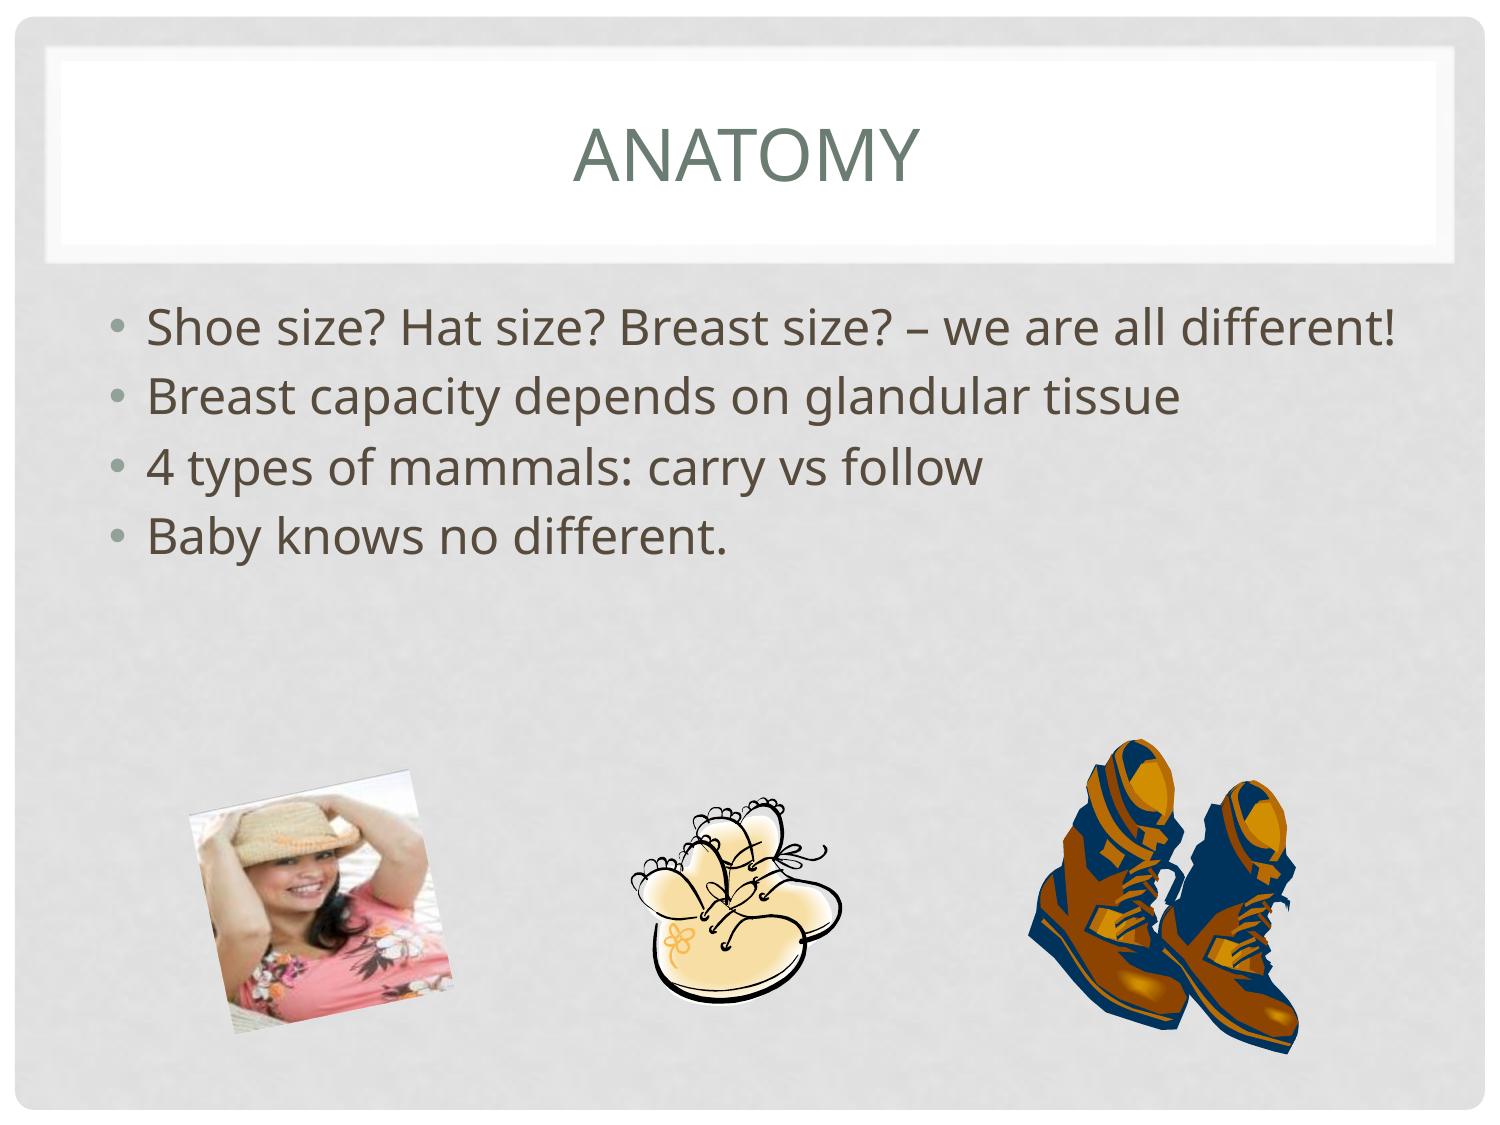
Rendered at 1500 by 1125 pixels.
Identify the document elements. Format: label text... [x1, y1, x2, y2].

picture [1045, 762, 1346, 1041]
title Anatomy [69, 66, 1425, 238]
picture [629, 796, 844, 1007]
list Shoe size? Hat size? Breast size? – we are all different! Breast capacity depends on glandular tissue 4 types of mammals: carry vs follow Baby knows no different. [75, 287, 1425, 1005]
picture [189, 769, 454, 1034]
